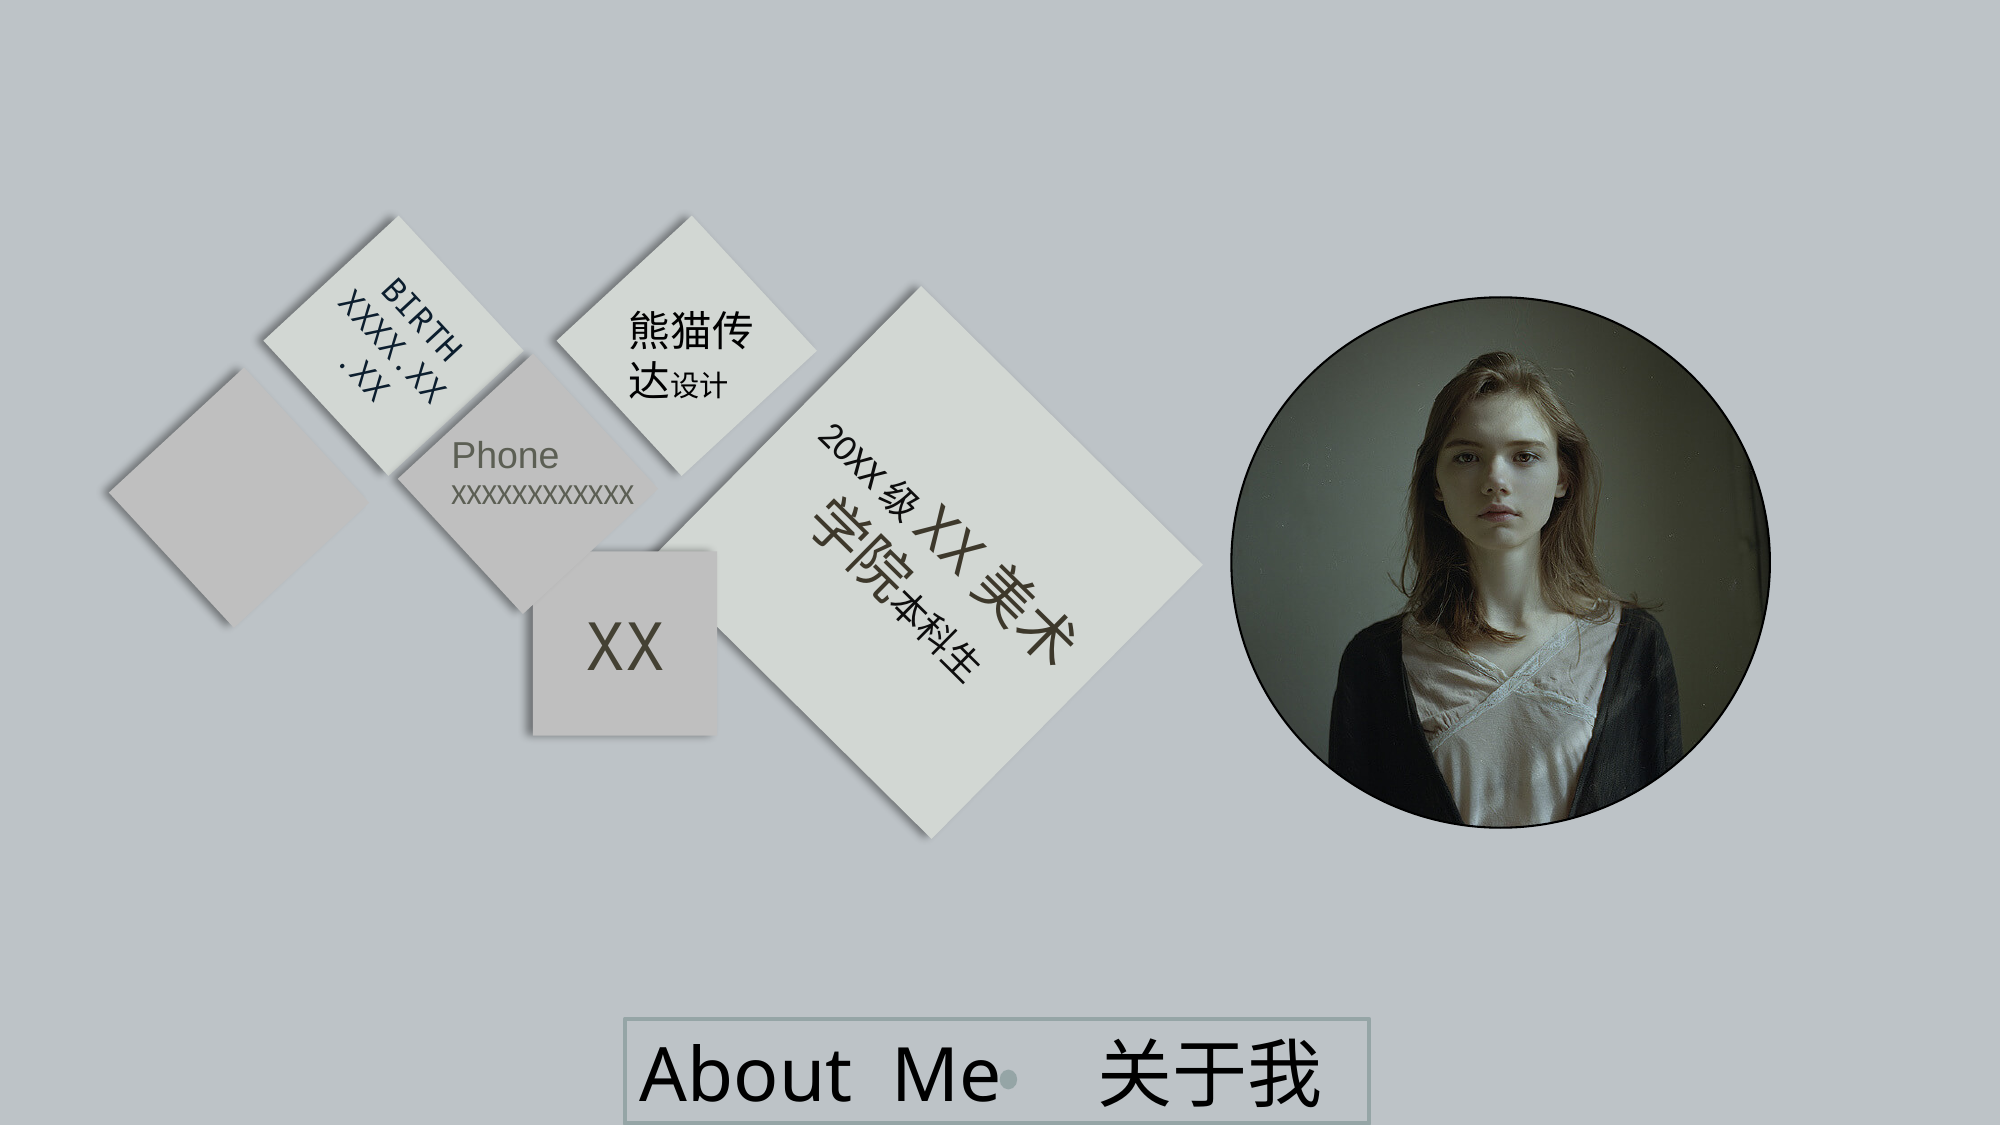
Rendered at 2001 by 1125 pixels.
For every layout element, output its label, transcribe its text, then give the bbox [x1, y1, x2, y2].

text_box 20XX级XX美术学院本科生 [712, 284, 1205, 841]
text_box BIRTH XXXX.XX.XX [261, 214, 525, 477]
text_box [624, 1018, 1369, 1125]
text_box [107, 365, 371, 630]
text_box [594, 253, 779, 438]
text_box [435, 391, 712, 576]
text_box XX [532, 550, 718, 737]
text_box [1230, 296, 1771, 829]
